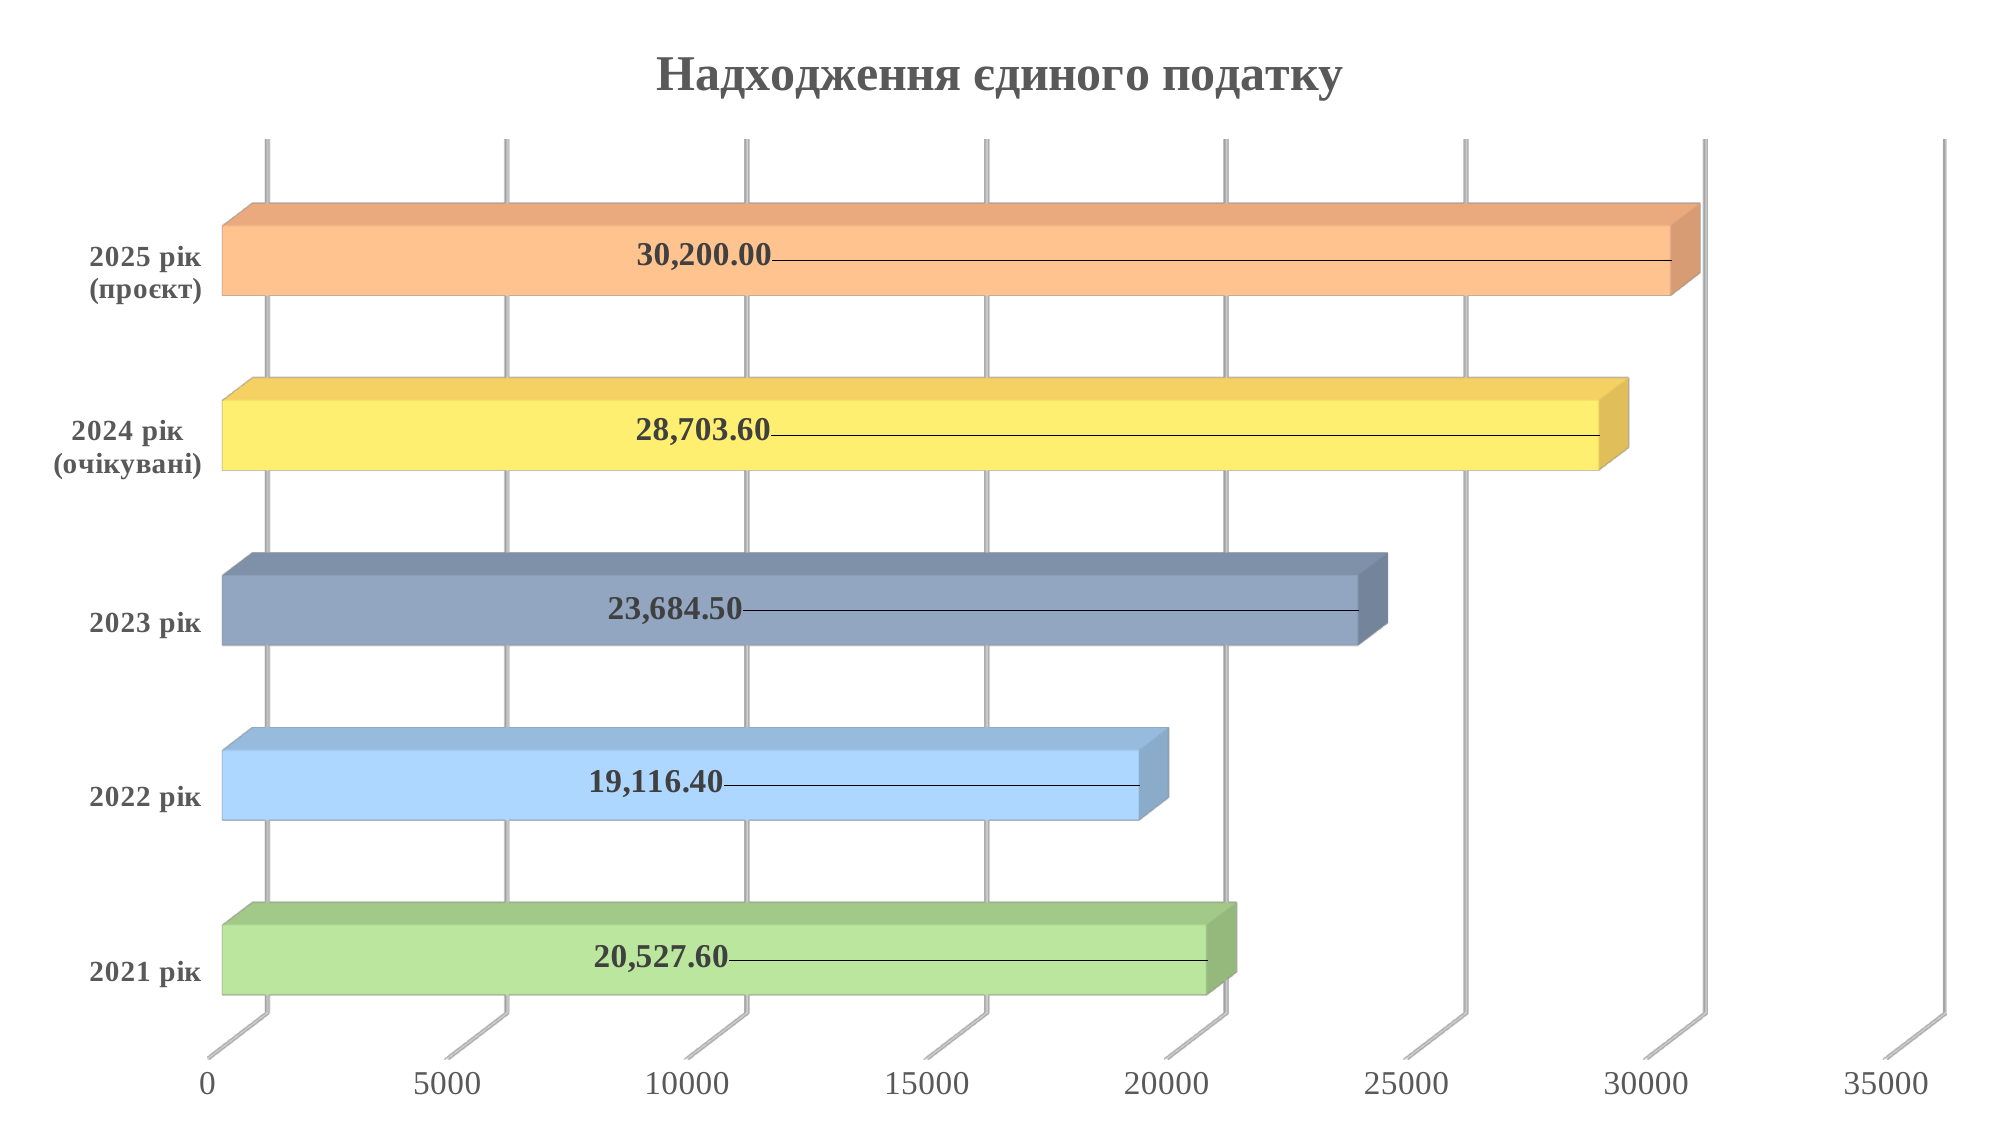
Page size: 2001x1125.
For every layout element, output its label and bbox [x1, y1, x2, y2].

chart [0, 0, 2000, 1125]
